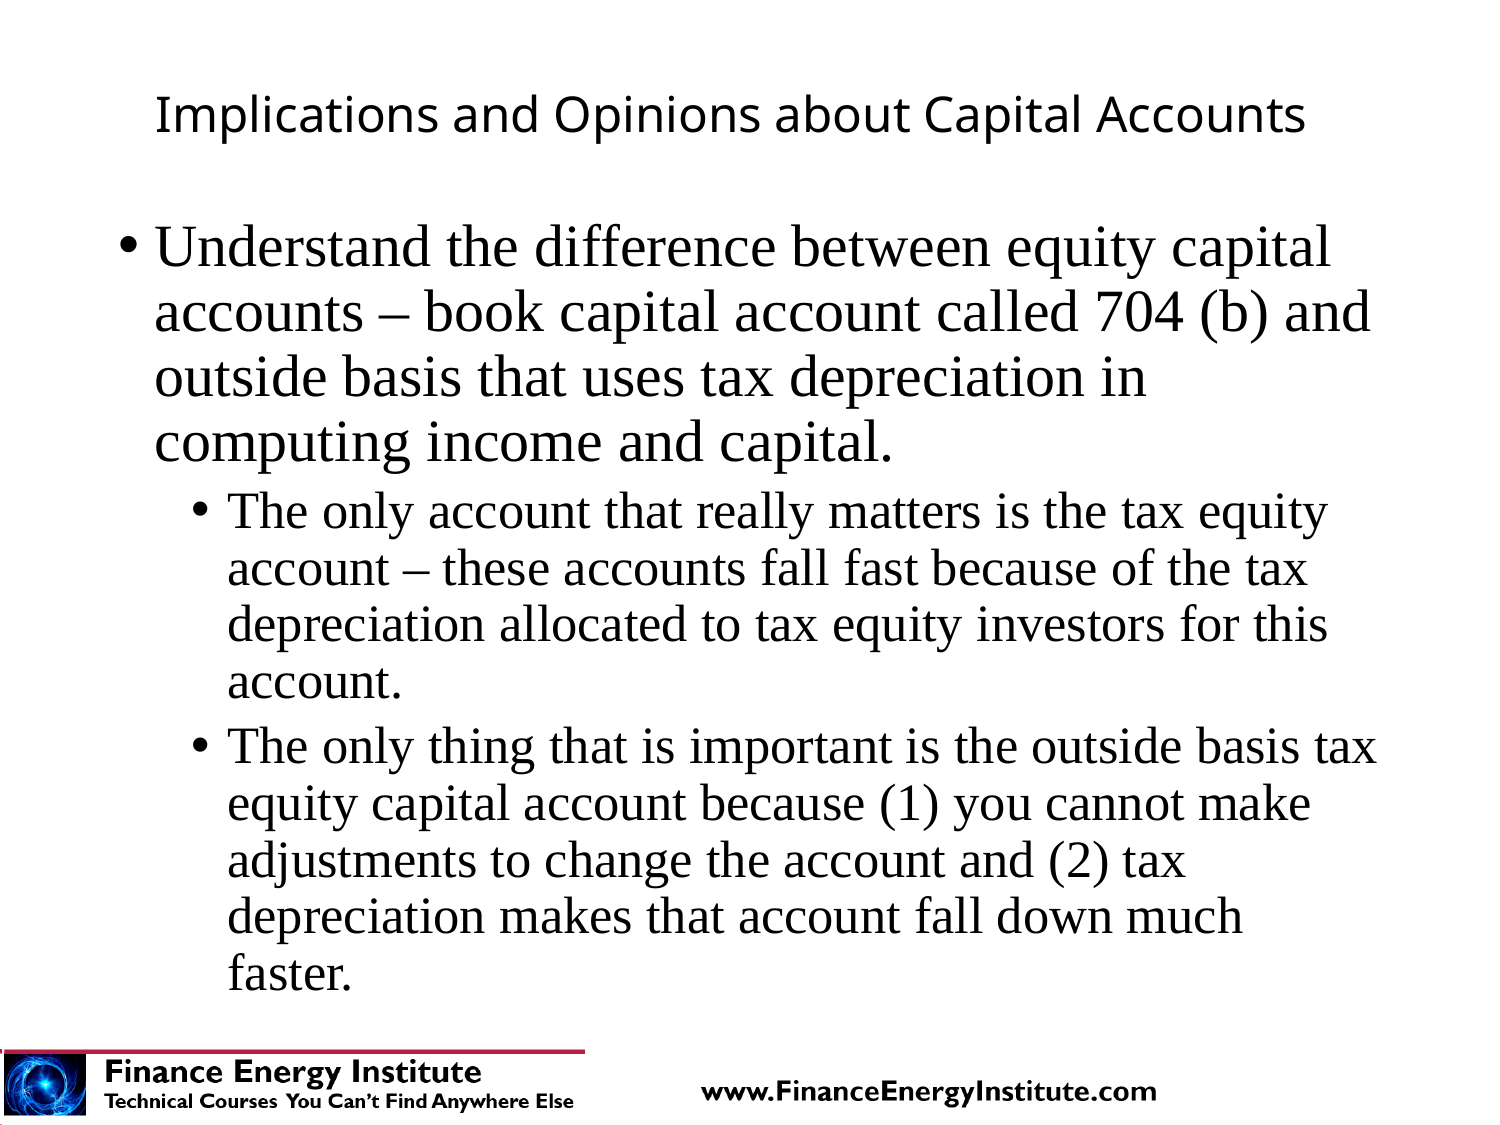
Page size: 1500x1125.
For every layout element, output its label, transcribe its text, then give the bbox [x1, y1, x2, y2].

list Understand the difference between equity capital accounts – book capital account called 704 (b) and outside basis that uses tax depreciation in computing income and capital. The only account that really matters is the tax equity account – these accounts fall fast because of the tax depreciation allocated to tax equity investors for this account. The only thing that is important is the outside basis tax equity capital account because (1) you cannot make adjustments to change the account and (2) tax depreciation makes that account fall down much faster. [103, 207, 1400, 1014]
picture [0, 1042, 585, 1125]
picture [696, 1074, 1166, 1112]
title Implications and Opinions about Capital Accounts [103, 59, 1361, 174]
